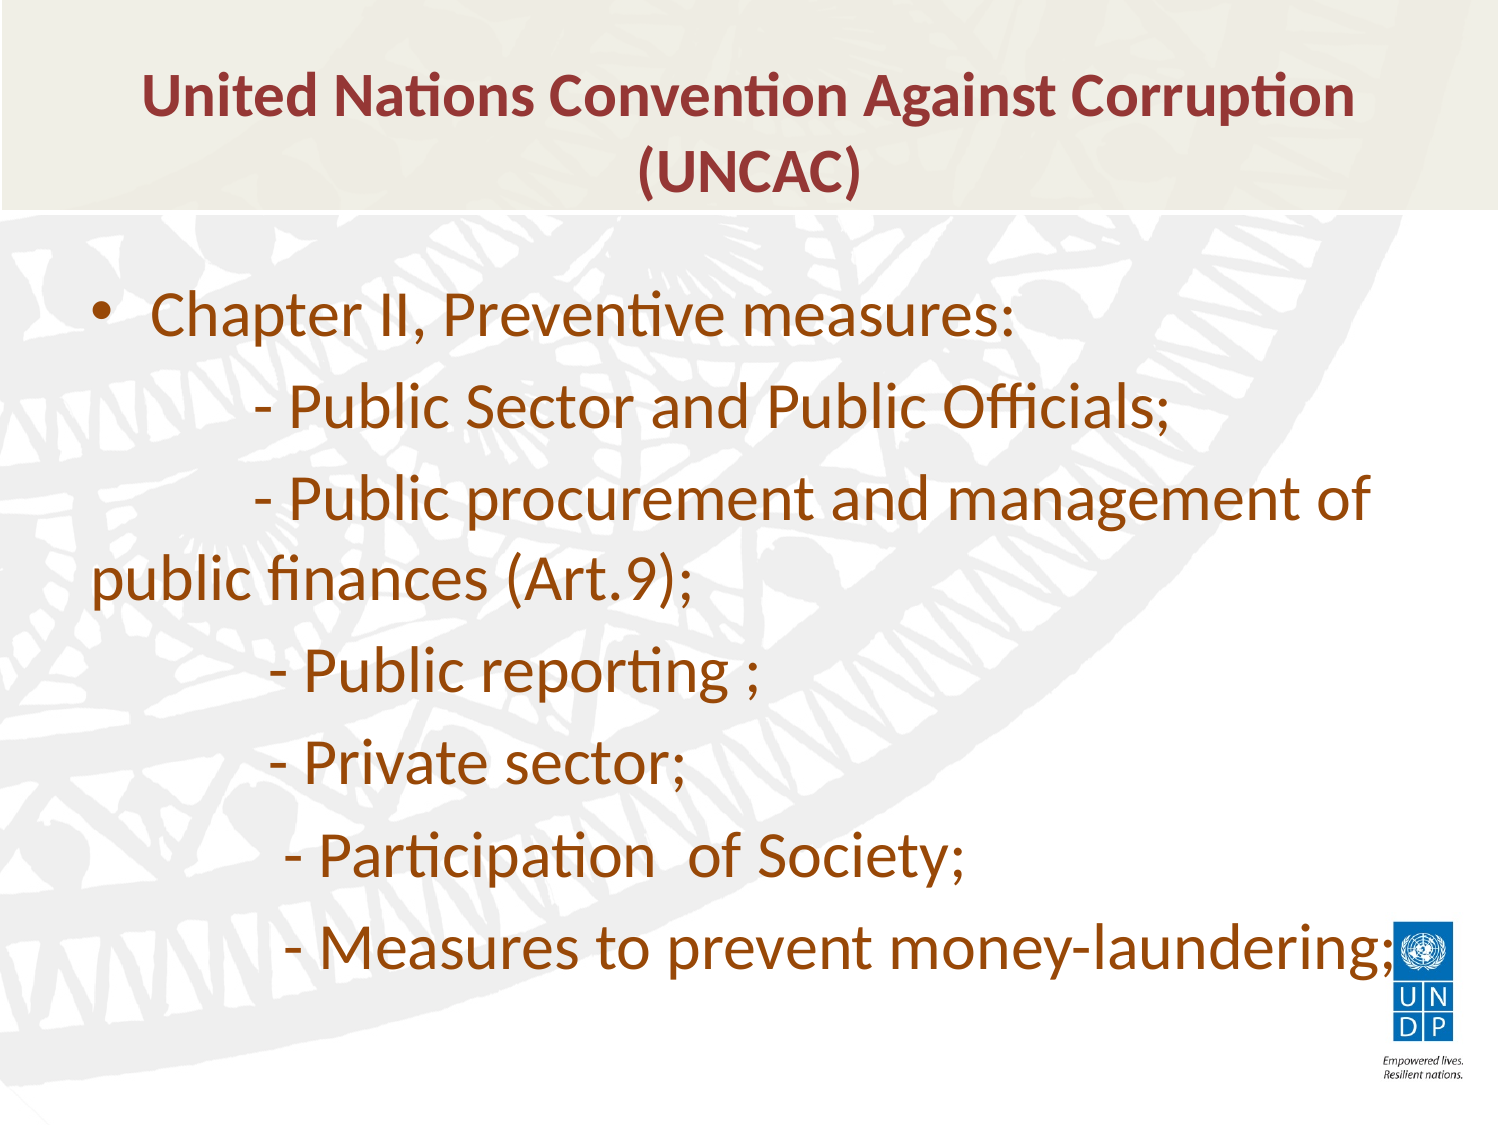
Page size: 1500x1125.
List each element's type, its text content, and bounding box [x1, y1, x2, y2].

picture [1374, 912, 1472, 1088]
title United Nations Convention Against Corruption (UNCAC) [75, 45, 1425, 213]
list Chapter II, Preventive measures: - Public Sector and Public Officials; - Public procurement and management of public finances (Art.9); - Public reporting ; - Private sector; - Participation of Society; - Measures to prevent money-laundering; [75, 262, 1425, 1005]
